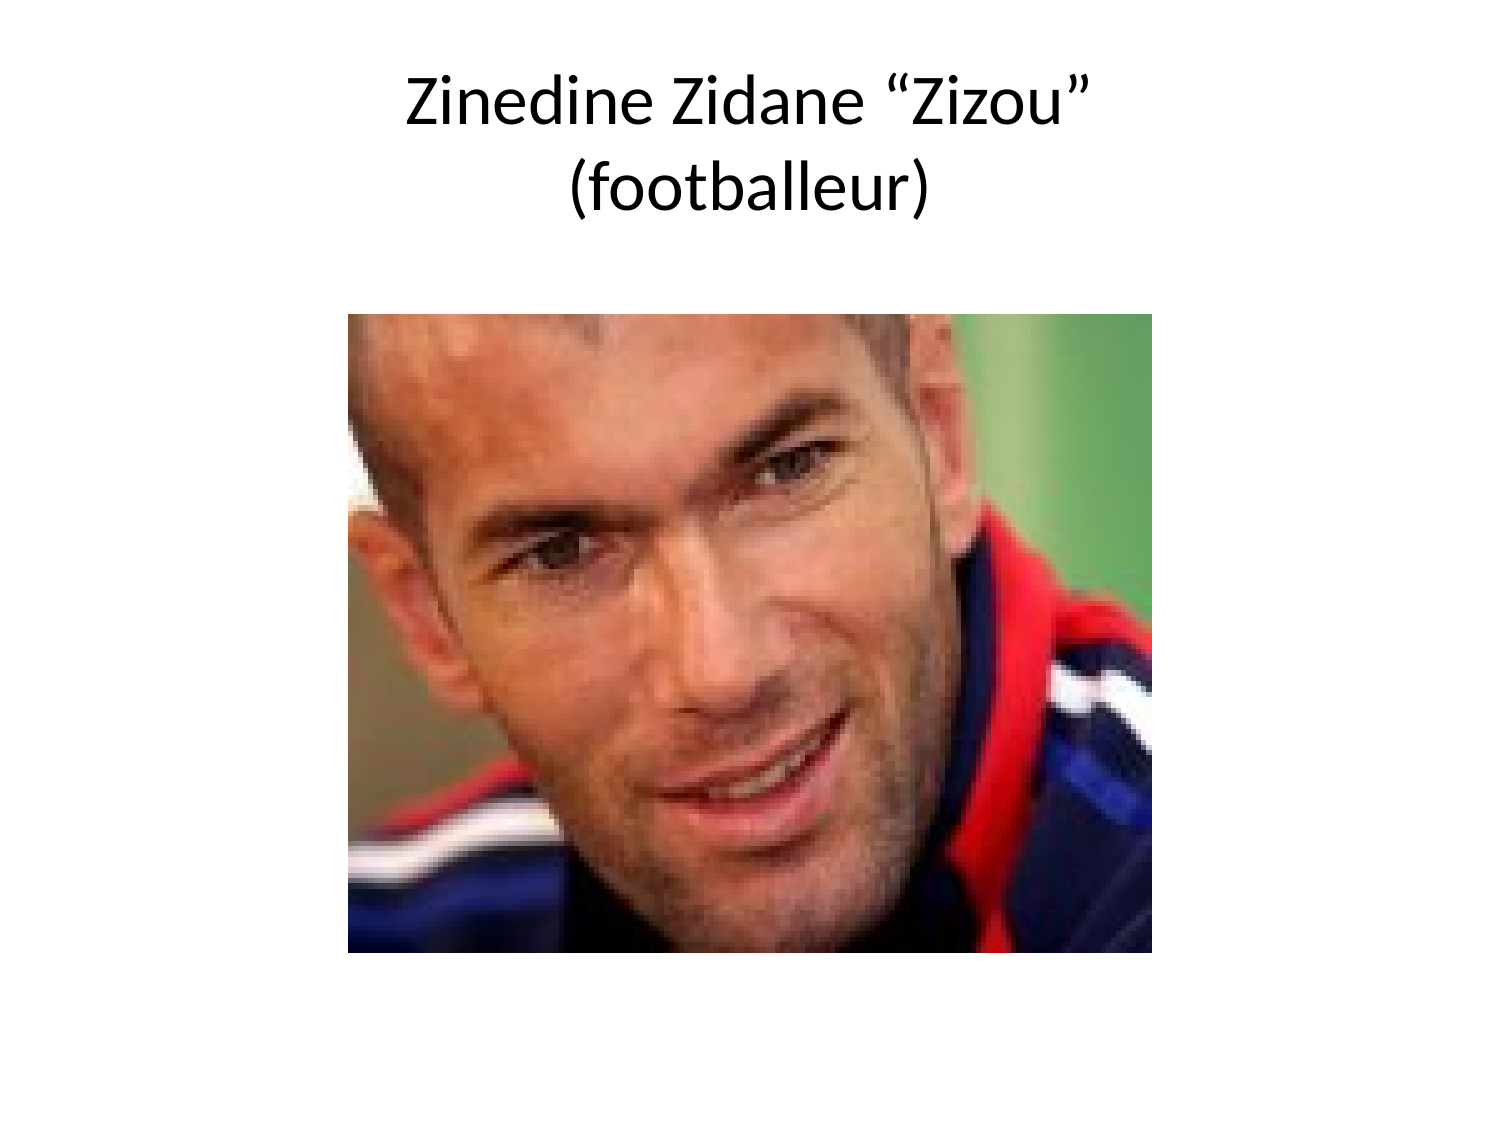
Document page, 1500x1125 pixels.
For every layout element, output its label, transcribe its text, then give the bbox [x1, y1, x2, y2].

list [348, 314, 1152, 953]
title Zinedine Zidane “Zizou” (footballeur) [75, 45, 1425, 233]
